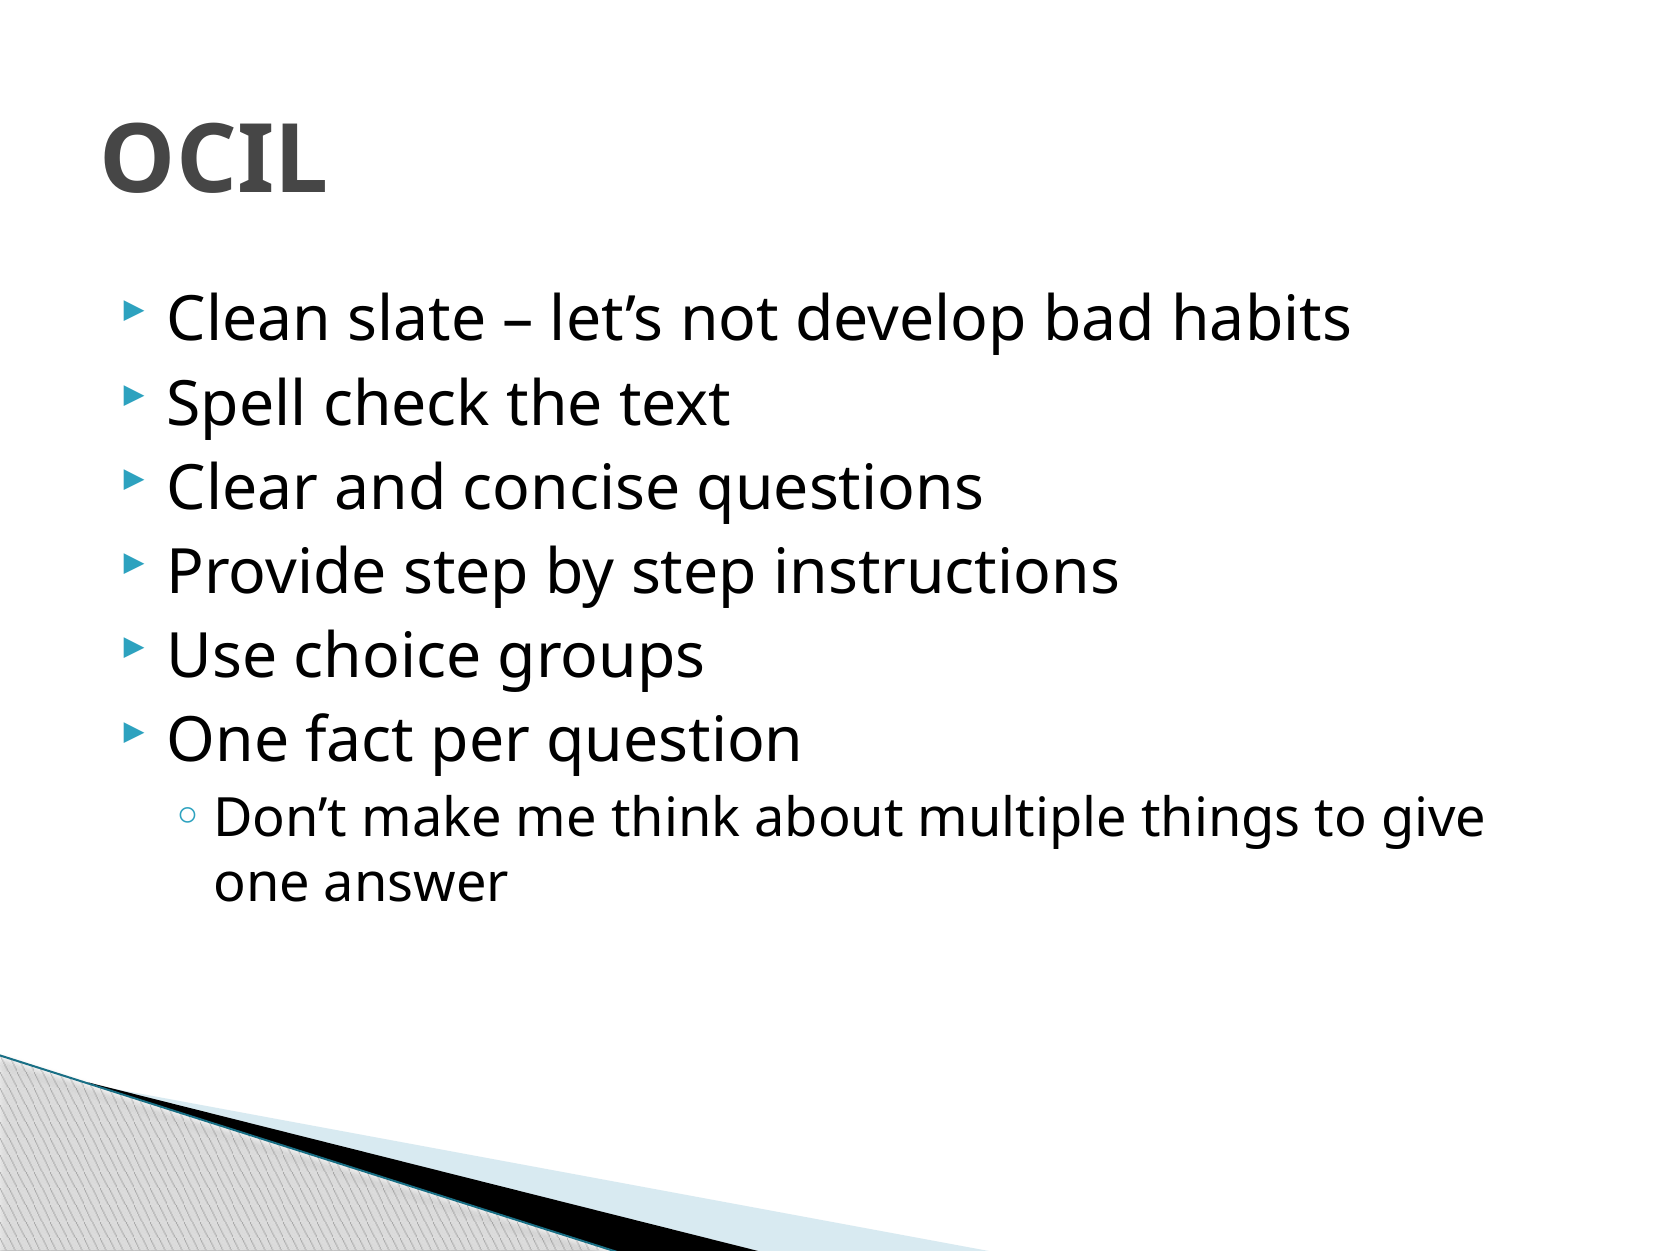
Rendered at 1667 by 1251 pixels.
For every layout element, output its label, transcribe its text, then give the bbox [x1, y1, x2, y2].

list Clean slate – let’s not develop bad habits Spell check the text Clear and concise questions Provide step by step instructions Use choice groups One fact per question Don’t make me think about multiple things to give one answer [83, 270, 1584, 1095]
title OCIL [83, 50, 1584, 259]
